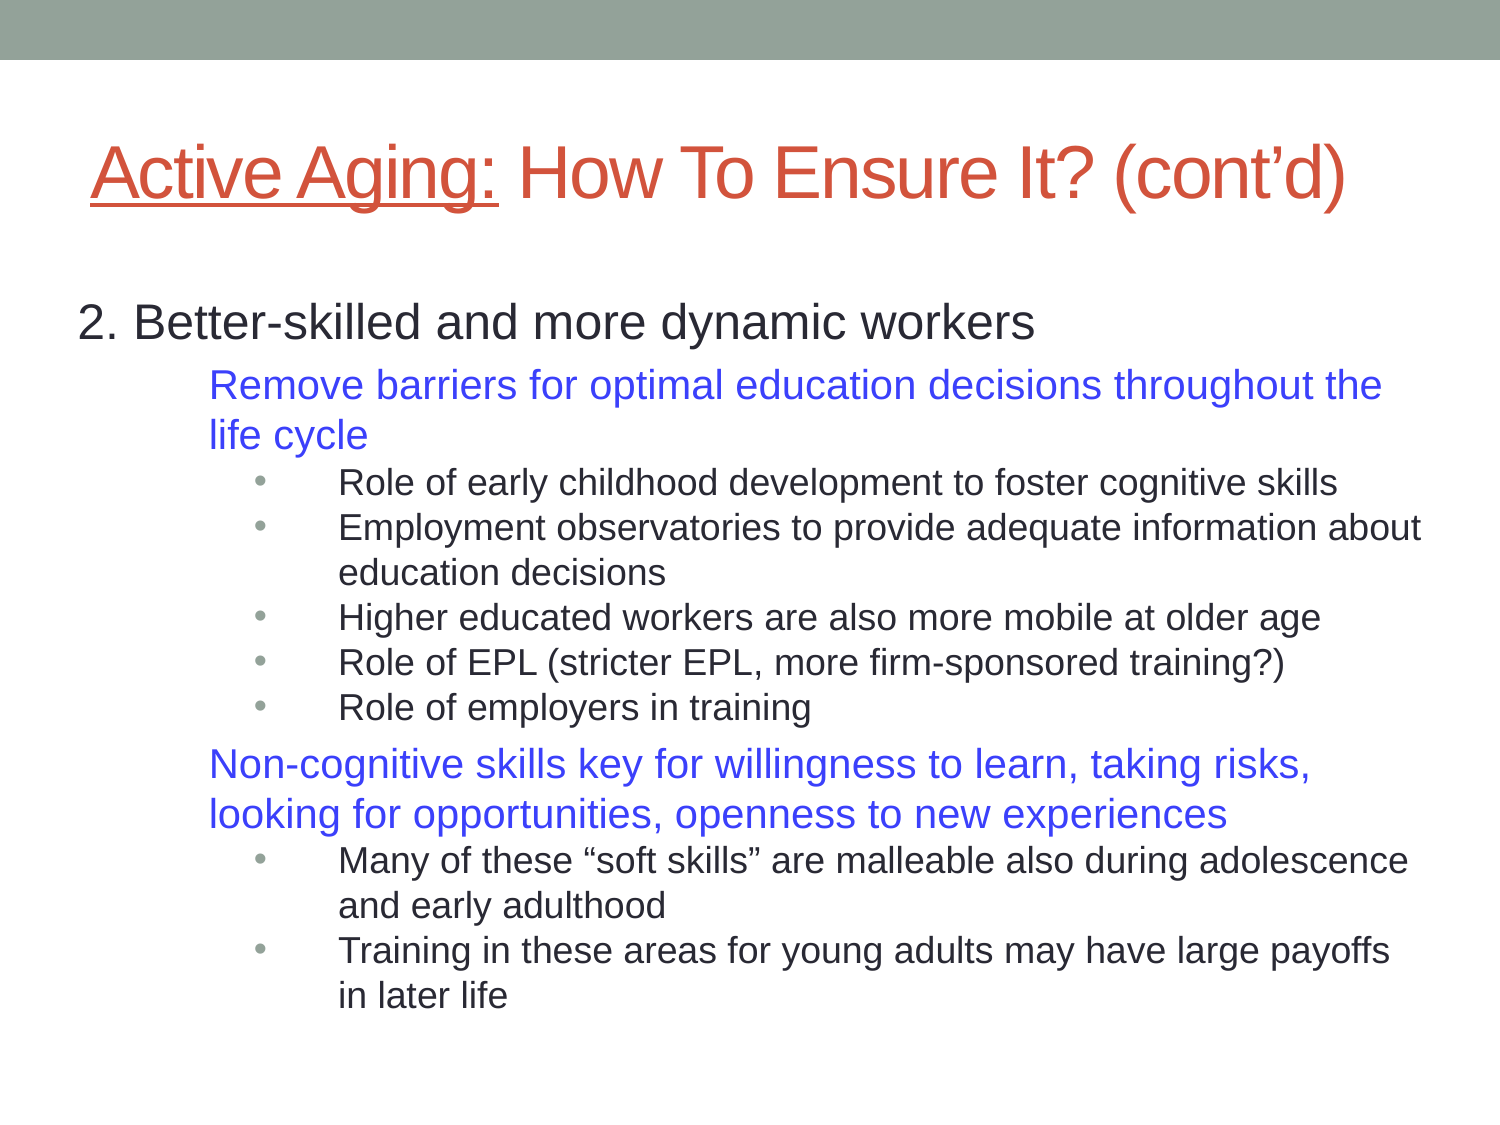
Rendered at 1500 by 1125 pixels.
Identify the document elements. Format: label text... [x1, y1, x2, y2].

list 2. Better-skilled and more dynamic workers Remove barriers for optimal education decisions throughout the life cycle Role of early childhood development to foster cognitive skills Employment observatories to provide adequate information about education decisions Higher educated workers are also more mobile at older age Role of EPL (stricter EPL, more firm-sponsored training?) Role of employers in training Non-cognitive skills key for willingness to learn, taking risks, looking for opportunities, openness to new experiences Many of these “soft skills” are malleable also during adolescence and early adulthood Training in these areas for young adults may have large payoffs in later life [62, 281, 1442, 1050]
title Active Aging: How To Ensure It? (cont’d) [75, 87, 1425, 250]
